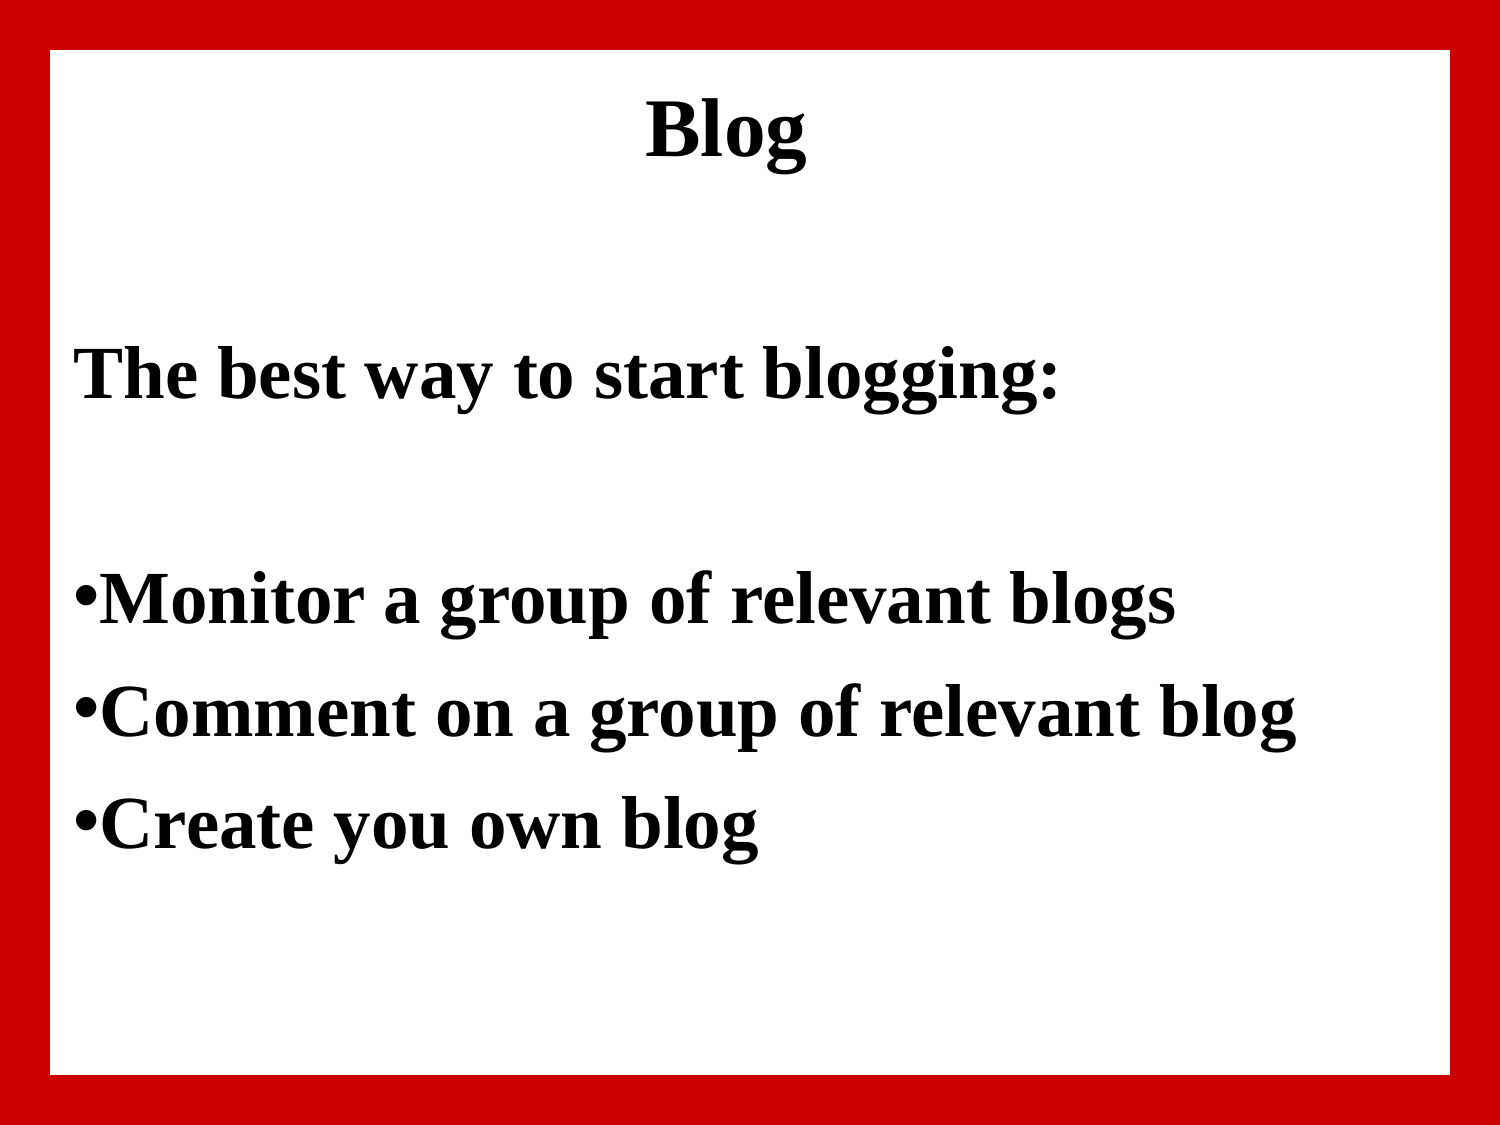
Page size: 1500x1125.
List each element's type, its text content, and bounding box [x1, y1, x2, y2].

subtitle The best way to start blogging: Monitor a group of relevant blogs Comment on a group of relevant blog Create you own blog [58, 316, 1442, 605]
title Blog [93, 0, 1360, 247]
